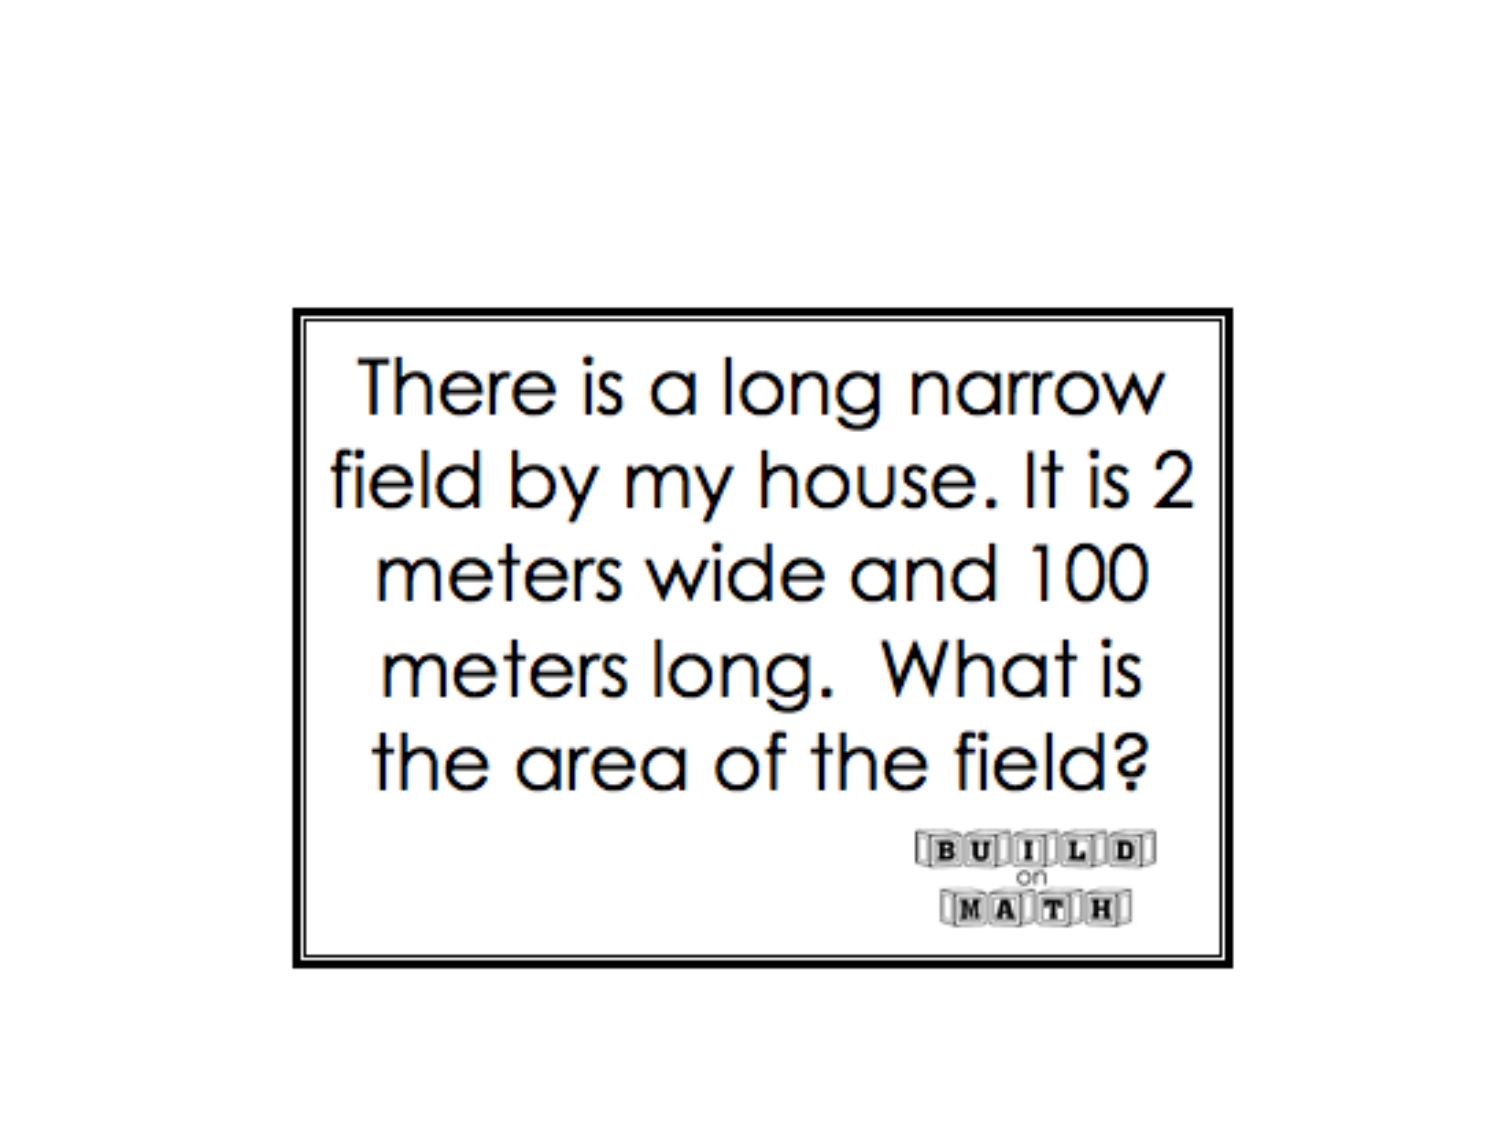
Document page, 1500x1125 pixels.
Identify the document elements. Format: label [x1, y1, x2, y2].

list [74, 262, 1426, 1006]
